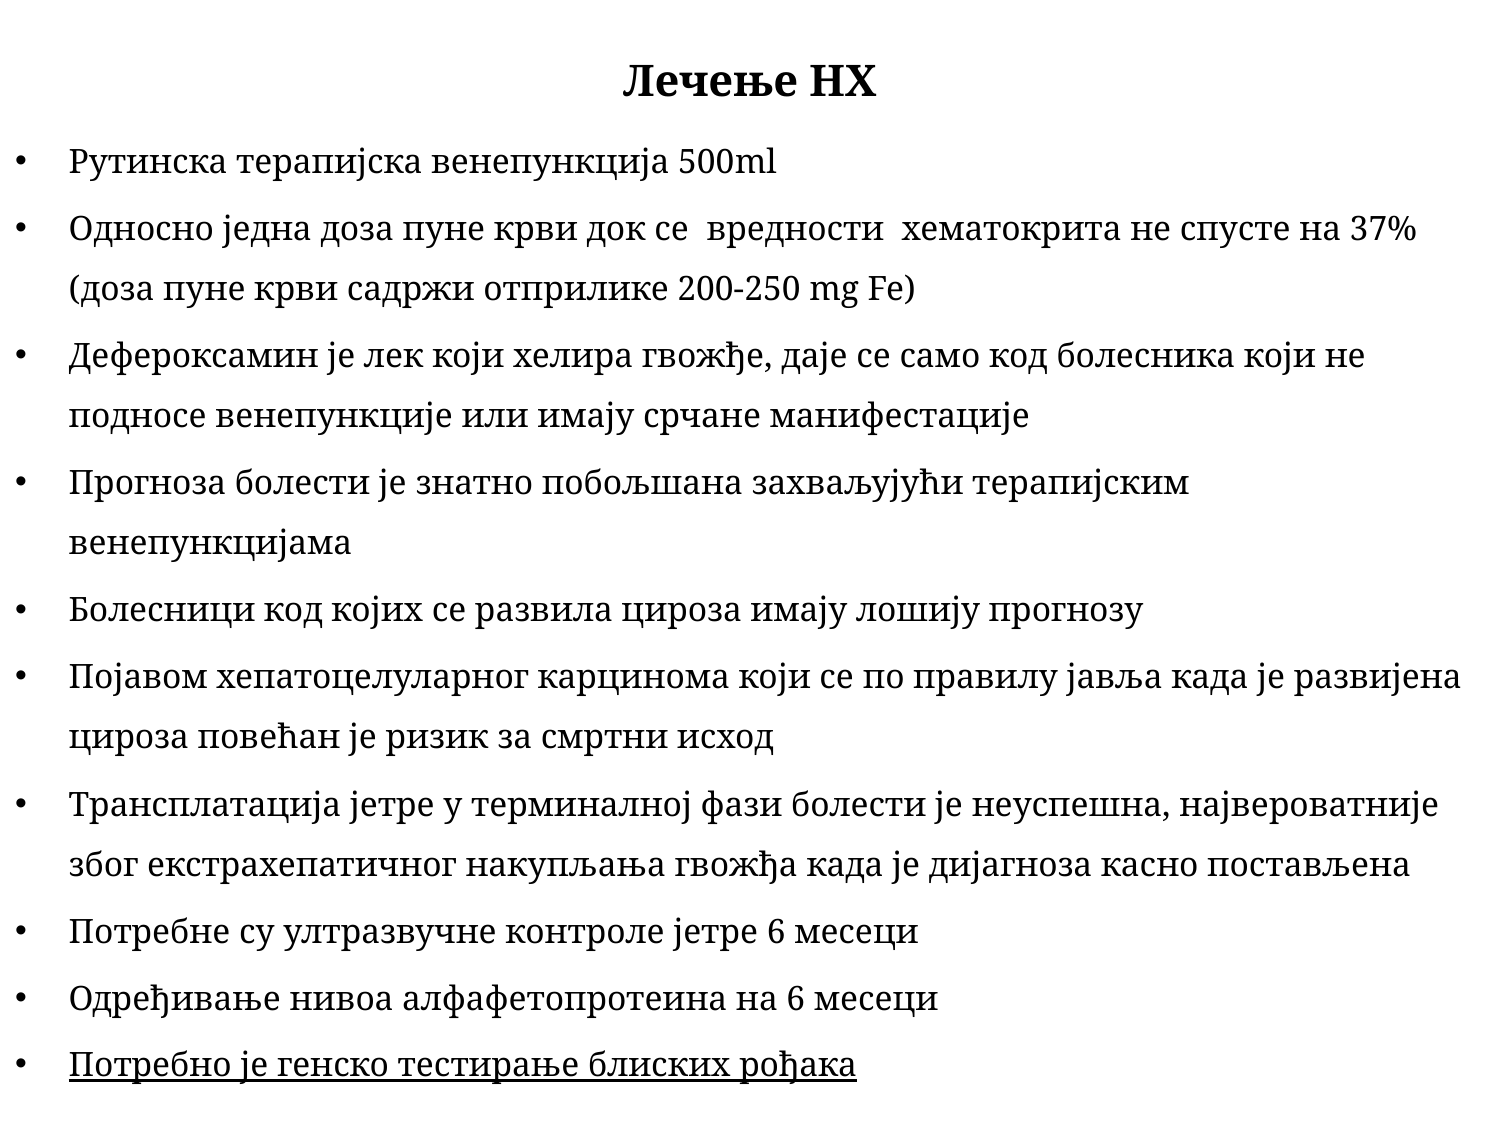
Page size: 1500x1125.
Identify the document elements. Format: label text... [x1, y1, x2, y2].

list Рутинска терапијска венепункција 500ml Oдносно једна доза пуне крви док се вредности хематокрита не спусте на 37% (доза пуне крви садржи отприлике 200-250 mg Fe) Дефероксамин је лек који хелира гвожђе, даје се само код болесника који не подносе венепункције или имају срчане манифестације Прогноза болести је знатно побољшана захваљујући терапијским венепункцијама Болесници код којих се развила цироза имају лошију прогнозу Појавом хепатоцелуларног карцинома који се по правилу јавља када је развијена цироза повећан је ризик за смртни исход Трансплатација јетре у терминалној фази болести је неуспешна, највероватније због екстрахепатичног накупљања гвожђа када је дијагноза касно постављена Потребне су ултразвучне контроле јетре 6 месеци Одређивање нивоа алфафетопротеина на 6 месеци Потребно је генско тестирање блиских рођака [0, 112, 1488, 1113]
title Лечење НХ [75, 45, 1425, 112]
